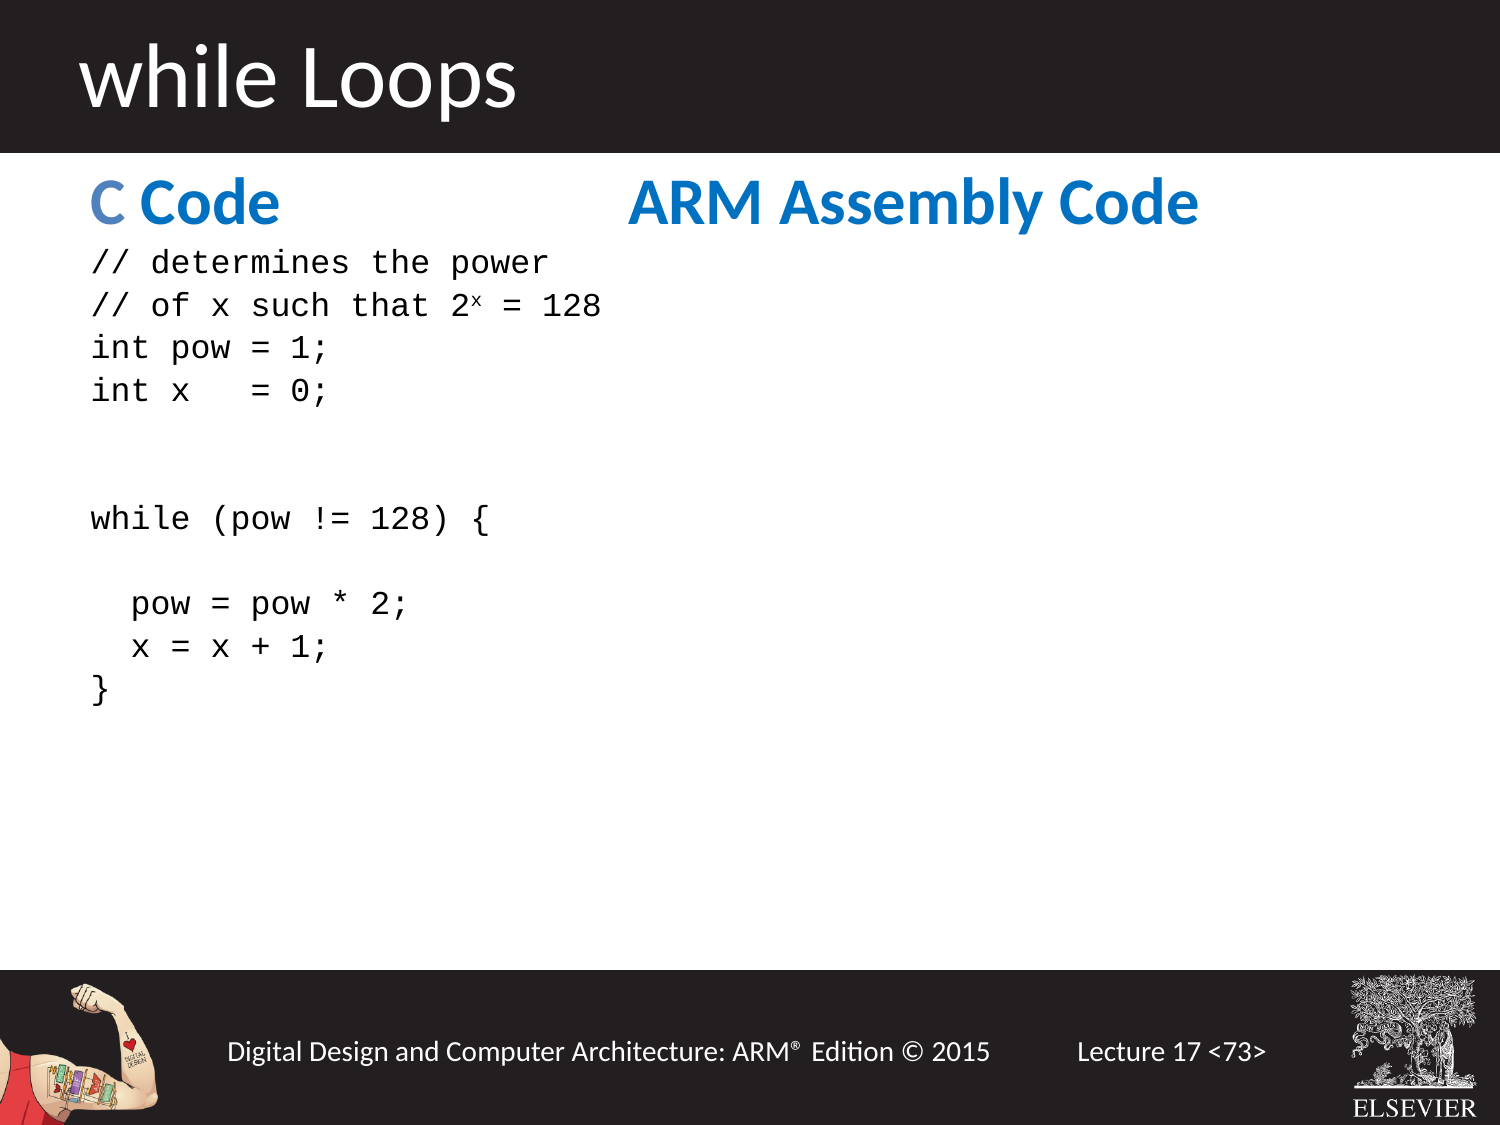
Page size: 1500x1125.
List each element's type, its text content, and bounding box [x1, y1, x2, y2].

picture [1350, 974, 1477, 1117]
text_box C Code // determines the power // of x such that 2x = 128 int pow = 1; int x = 0; while (pow != 128) { pow = pow * 2; x = x + 1; } [75, 159, 726, 847]
text_box [87, 835, 1413, 1025]
picture [0, 979, 163, 1125]
text_box while Loops [63, 8, 1488, 133]
text_box ARM Assembly Code [613, 159, 1426, 835]
